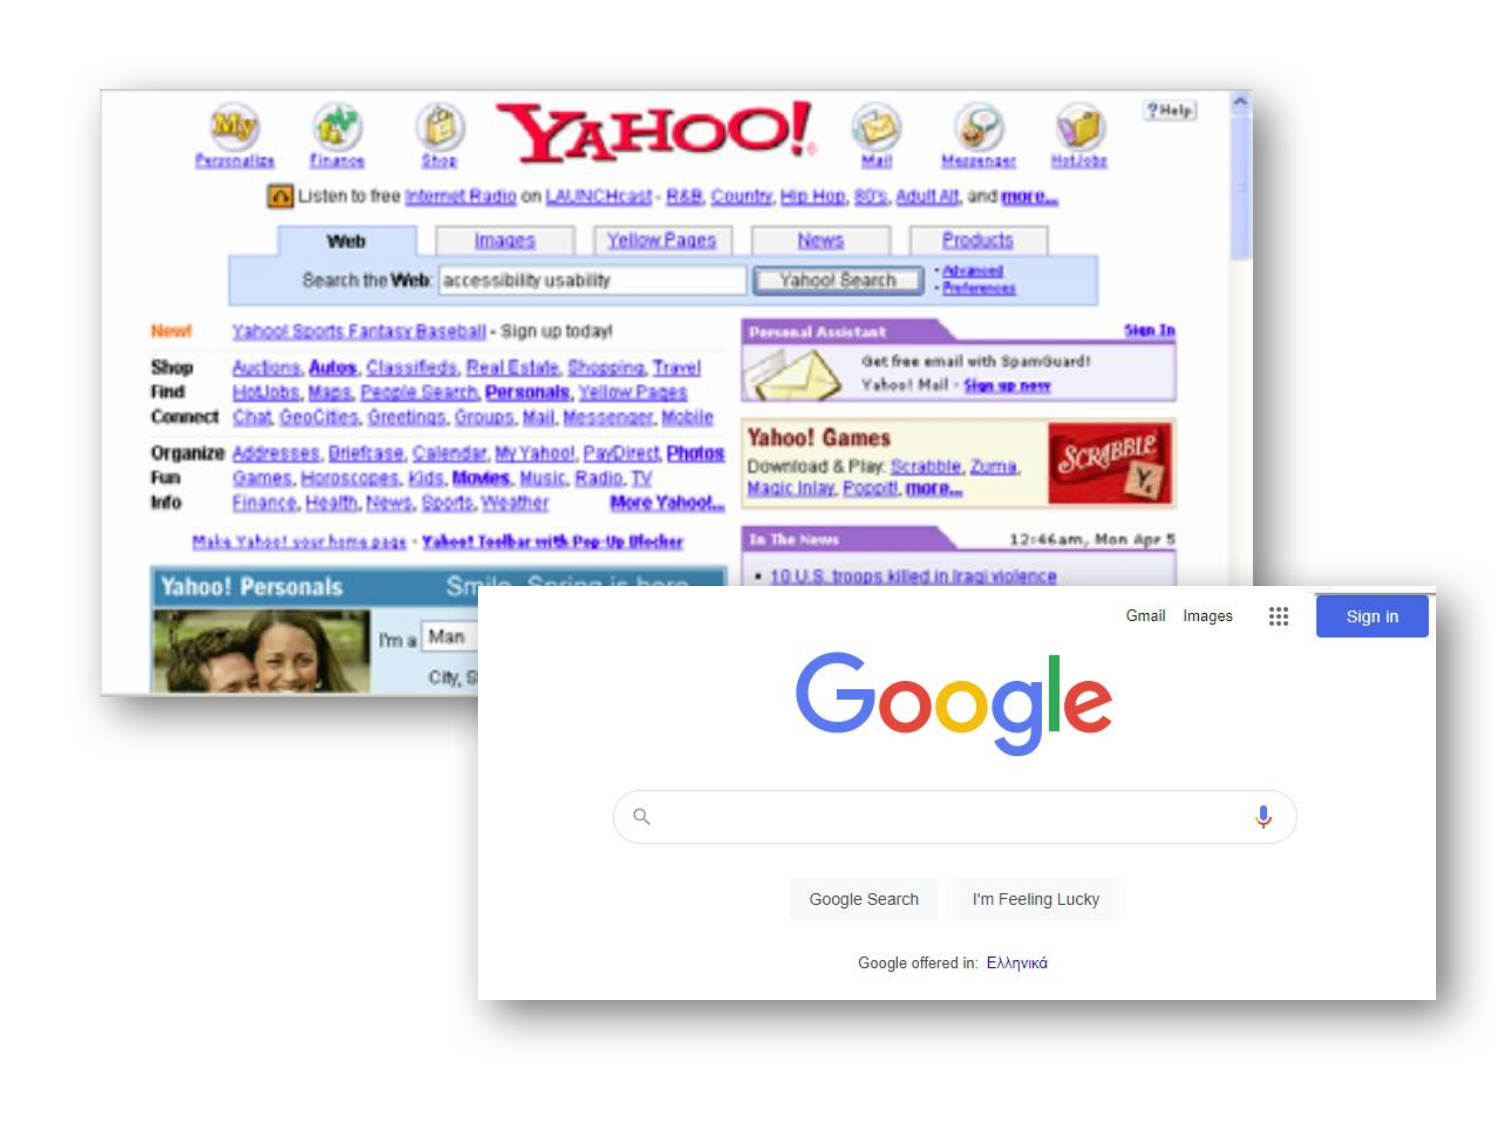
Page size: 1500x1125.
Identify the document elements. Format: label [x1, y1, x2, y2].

picture [100, 89, 1436, 1000]
